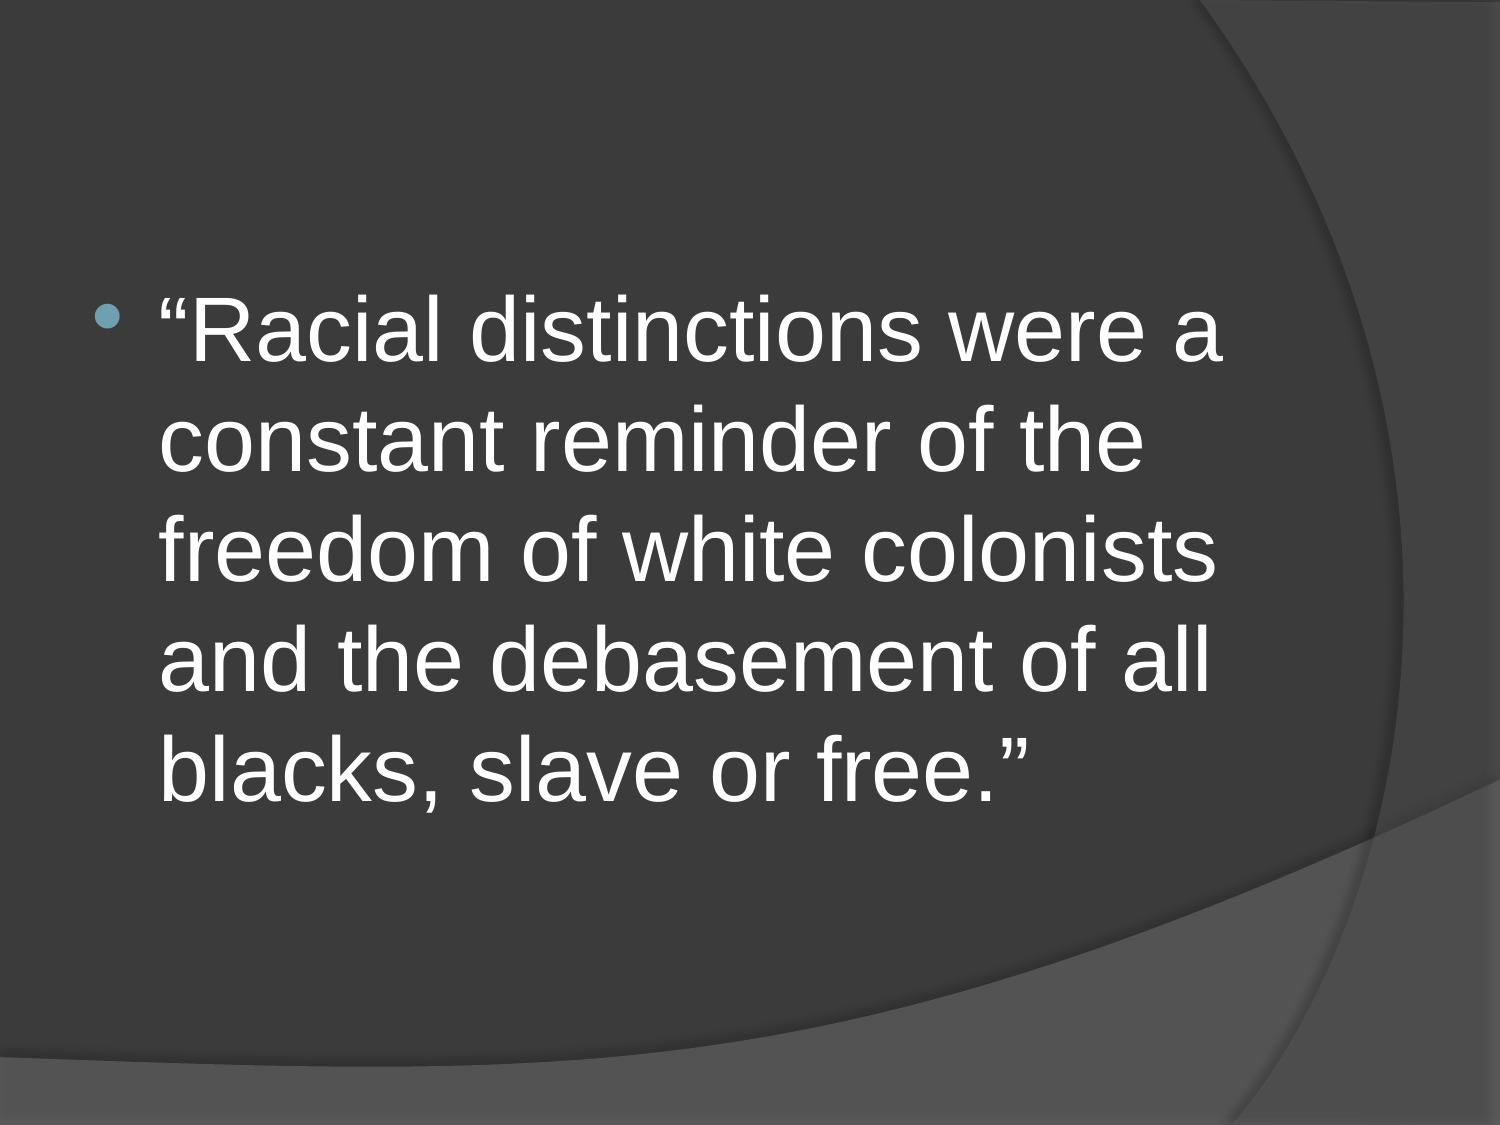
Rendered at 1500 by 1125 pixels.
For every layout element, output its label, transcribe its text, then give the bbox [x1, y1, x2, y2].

list “Racial distinctions were a constant reminder of the freedom of white colonists and the debasement of all blacks, slave or free.” [75, 262, 1300, 1005]
